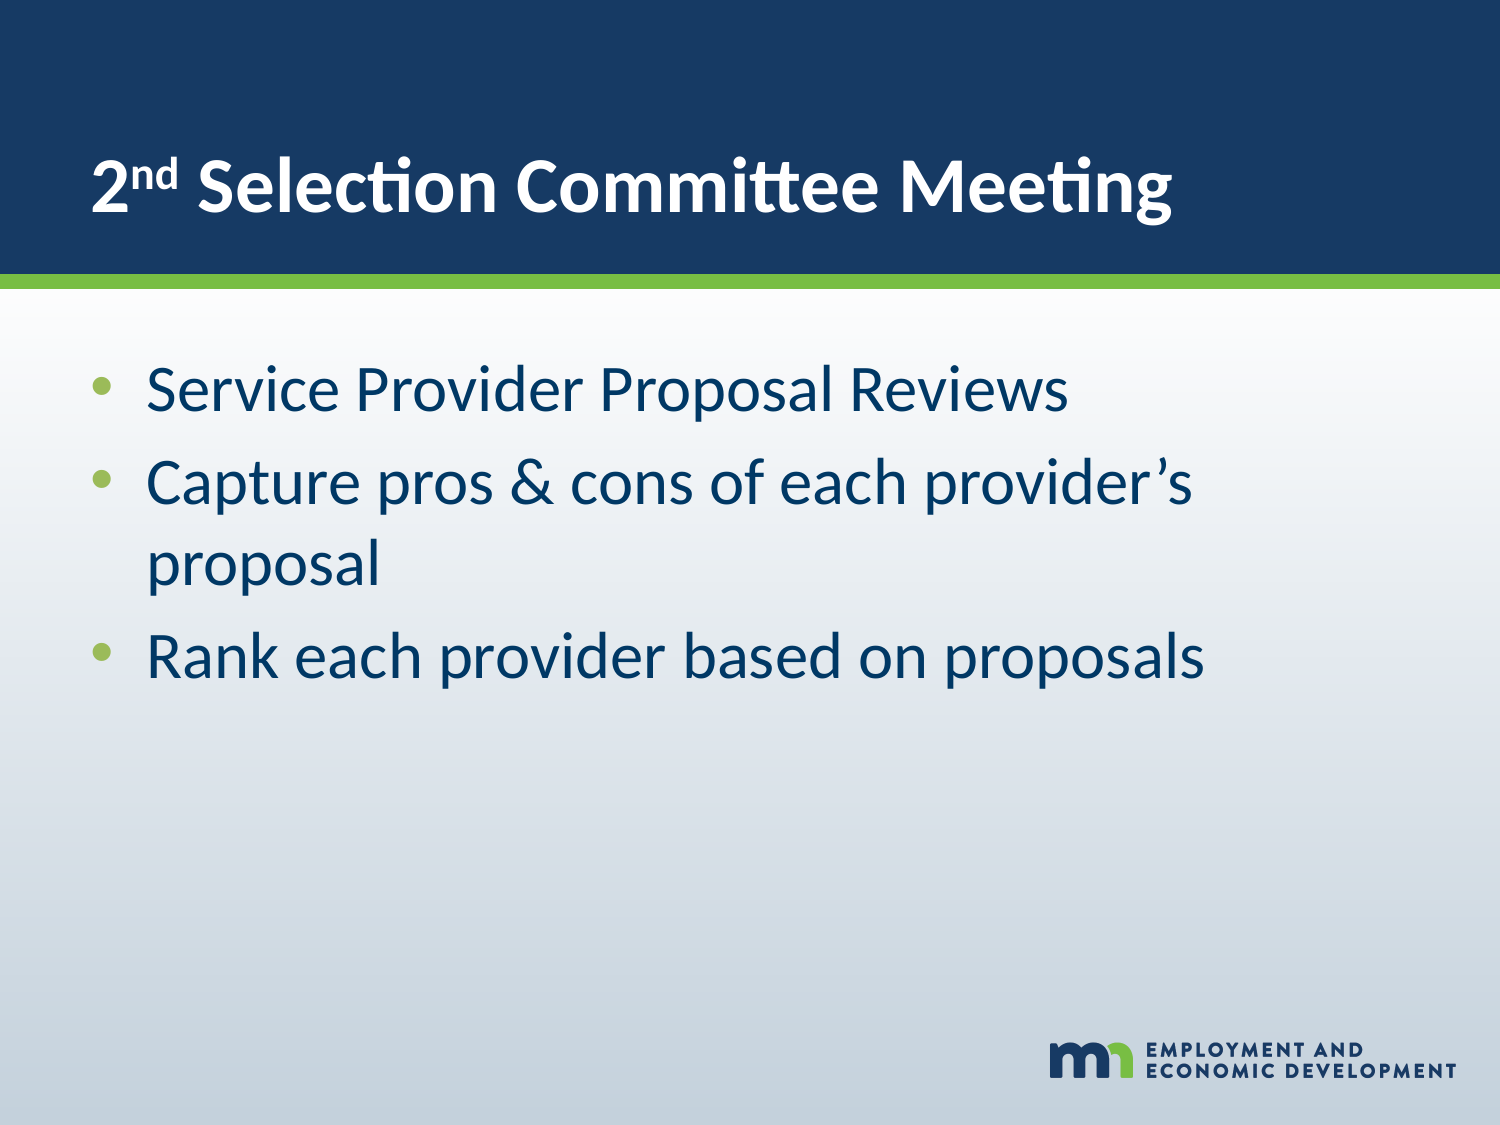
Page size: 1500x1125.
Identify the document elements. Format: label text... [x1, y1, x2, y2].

picture [0, 0, 1500, 1125]
title 2nd Selection Committee Meeting [75, 99, 1425, 263]
list Service Provider Proposal Reviews Capture pros & cons of each provider’s proposal Rank each provider based on proposals [75, 337, 1425, 1125]
